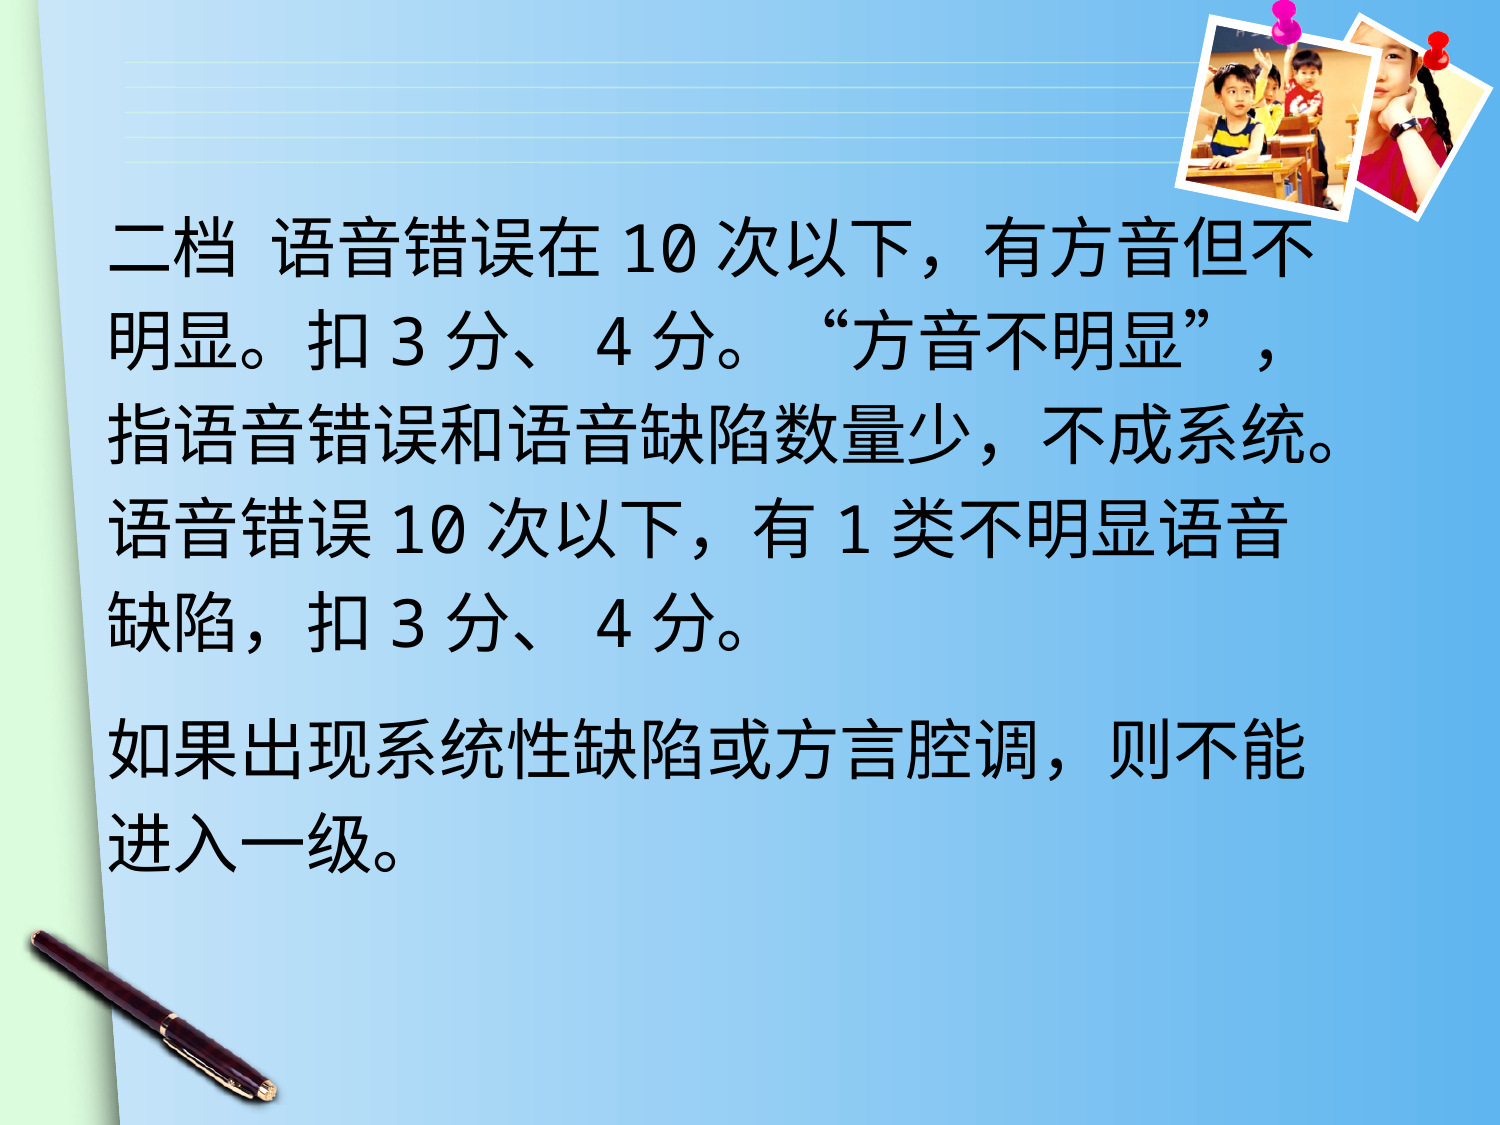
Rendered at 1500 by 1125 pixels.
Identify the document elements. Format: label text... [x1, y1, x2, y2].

picture [0, 0, 288, 1125]
text_box 二档 语音错误在10次以下，有方音但不明显。扣3分、4分。“方音不明显”，指语音错误和语音缺陷数量少，不成系统。语音错误10次以下，有1类不明显语音缺陷，扣3分、4分。 如果出现系统性缺陷或方言腔调，则不能进入一级。 [91, 184, 1335, 1016]
picture [1351, 22, 1484, 212]
picture [1186, 0, 1371, 211]
